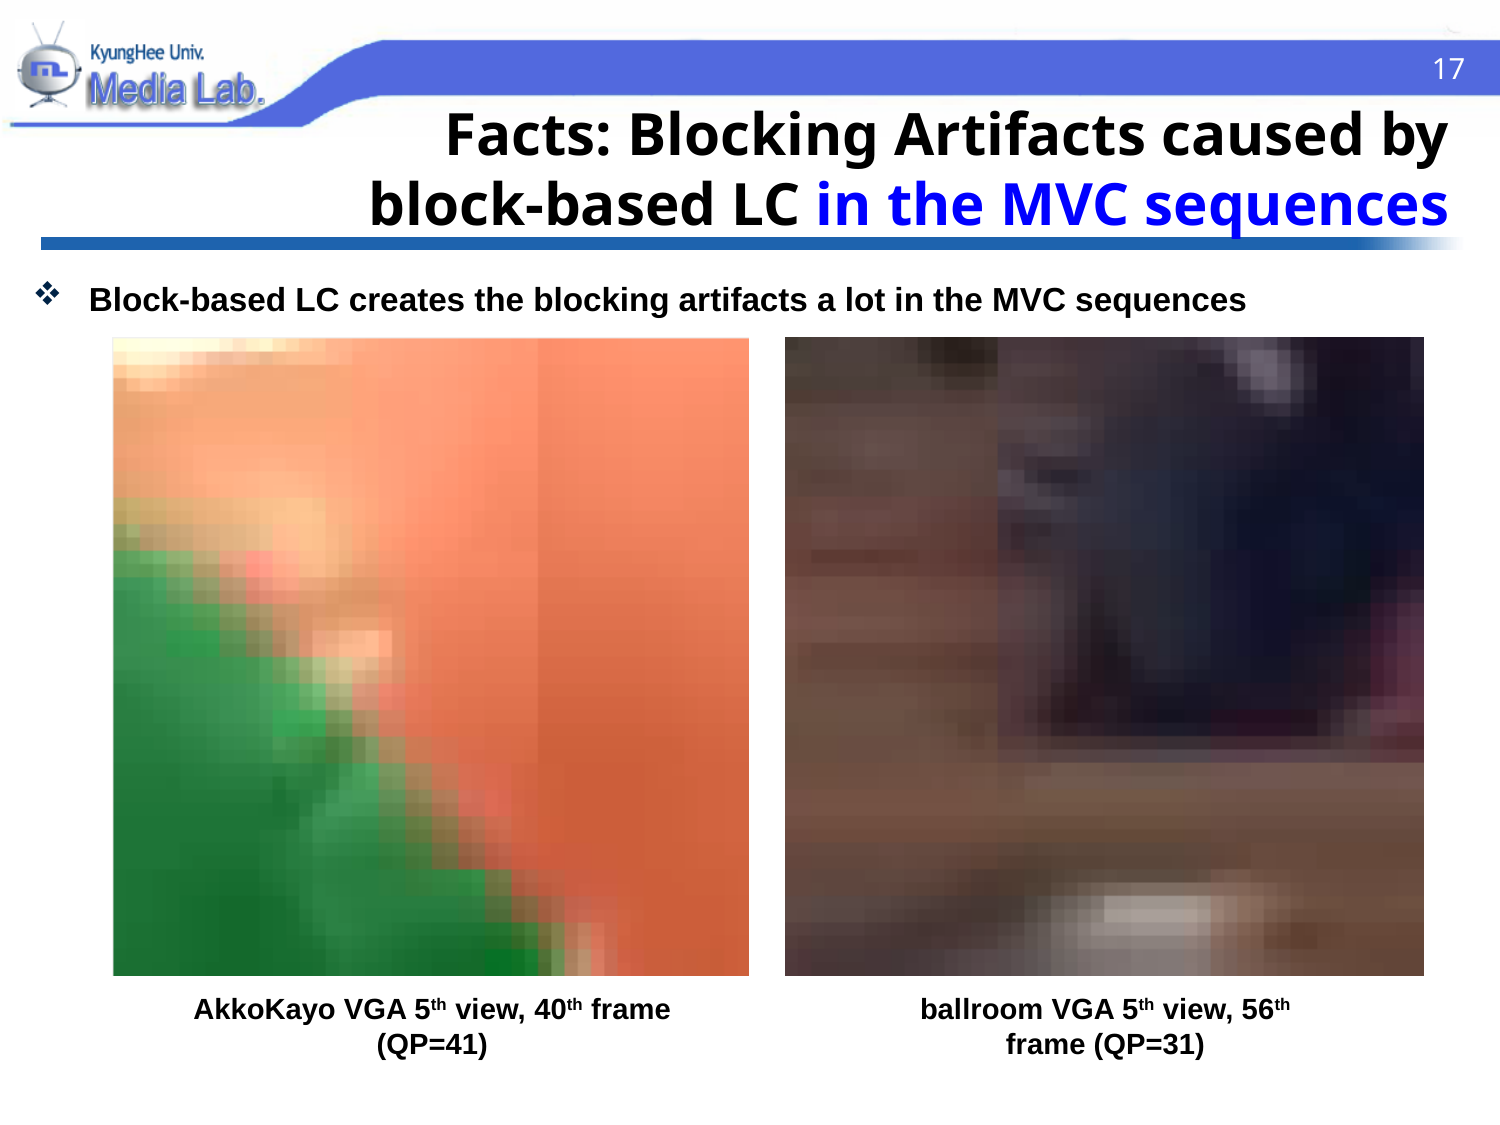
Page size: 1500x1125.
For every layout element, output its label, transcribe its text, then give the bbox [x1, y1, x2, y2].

picture [0, 0, 1500, 138]
slide_number 17 [1403, 42, 1481, 93]
text_box AkkoKayo VGA 5th view, 40th frame (QP=41) [149, 985, 715, 1068]
picture [111, 337, 749, 977]
picture [785, 337, 1424, 977]
text_box ballroom VGA 5th view, 56th frame (QP=31) [880, 985, 1330, 1068]
picture [41, 237, 1500, 250]
list Block-based LC creates the blocking artifacts a lot in the MVC sequences [17, 262, 1483, 1107]
title Facts: Blocking Artifacts caused by block-based LC in the MVC sequences [312, 101, 1465, 233]
